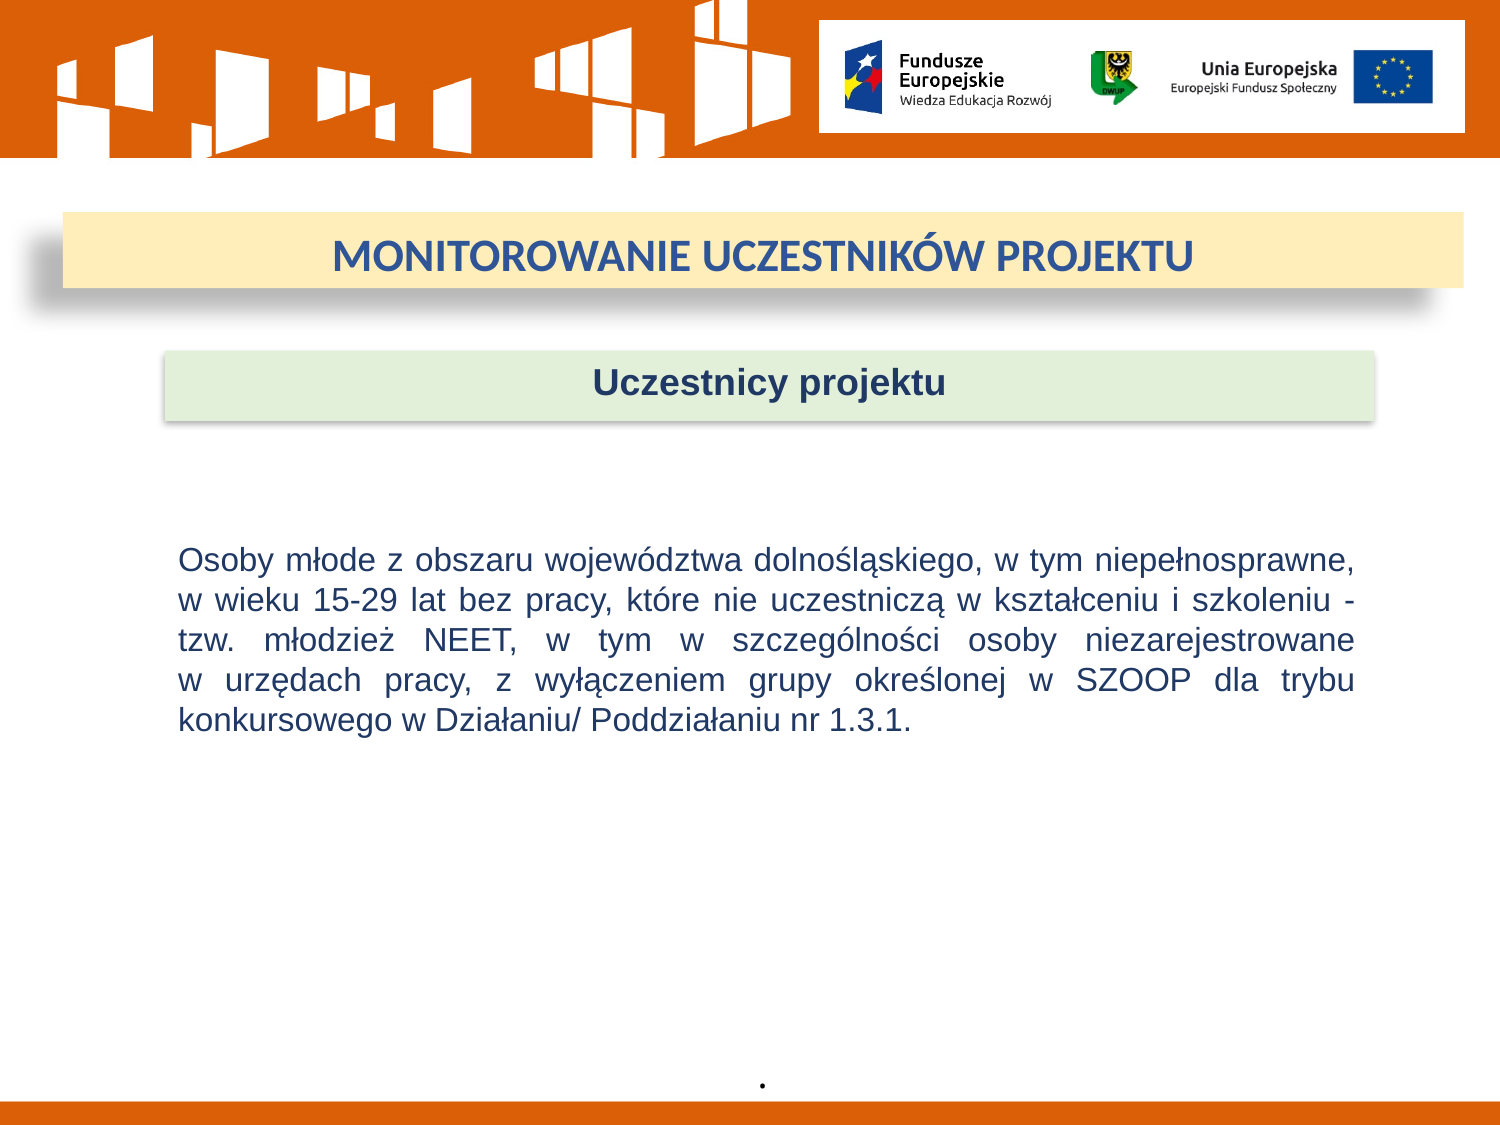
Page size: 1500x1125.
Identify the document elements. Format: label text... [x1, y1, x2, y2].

picture [0, 0, 1500, 1125]
text_box . [98, 570, 1427, 1103]
text_box Uczestnicy projektu [164, 350, 1375, 421]
text_box [819, 20, 1465, 133]
text_box MONITOROWANIE UCZESTNIKÓW PROJEKTU [62, 212, 1464, 289]
text_box Osoby młode z obszaru województwa dolnośląskiego, w tym niepełnosprawne, w wieku 15-29 lat bez pracy, które nie uczestniczą w kształceniu i szkoleniu - tzw. młodzież NEET, w tym w szczególności osoby niezarejestrowane w urzędach pracy, z wyłączeniem grupy określonej w SZOOP dla trybu konkursowego w Działaniu/ Poddziałaniu nr 1.3.1. [163, 486, 1372, 786]
